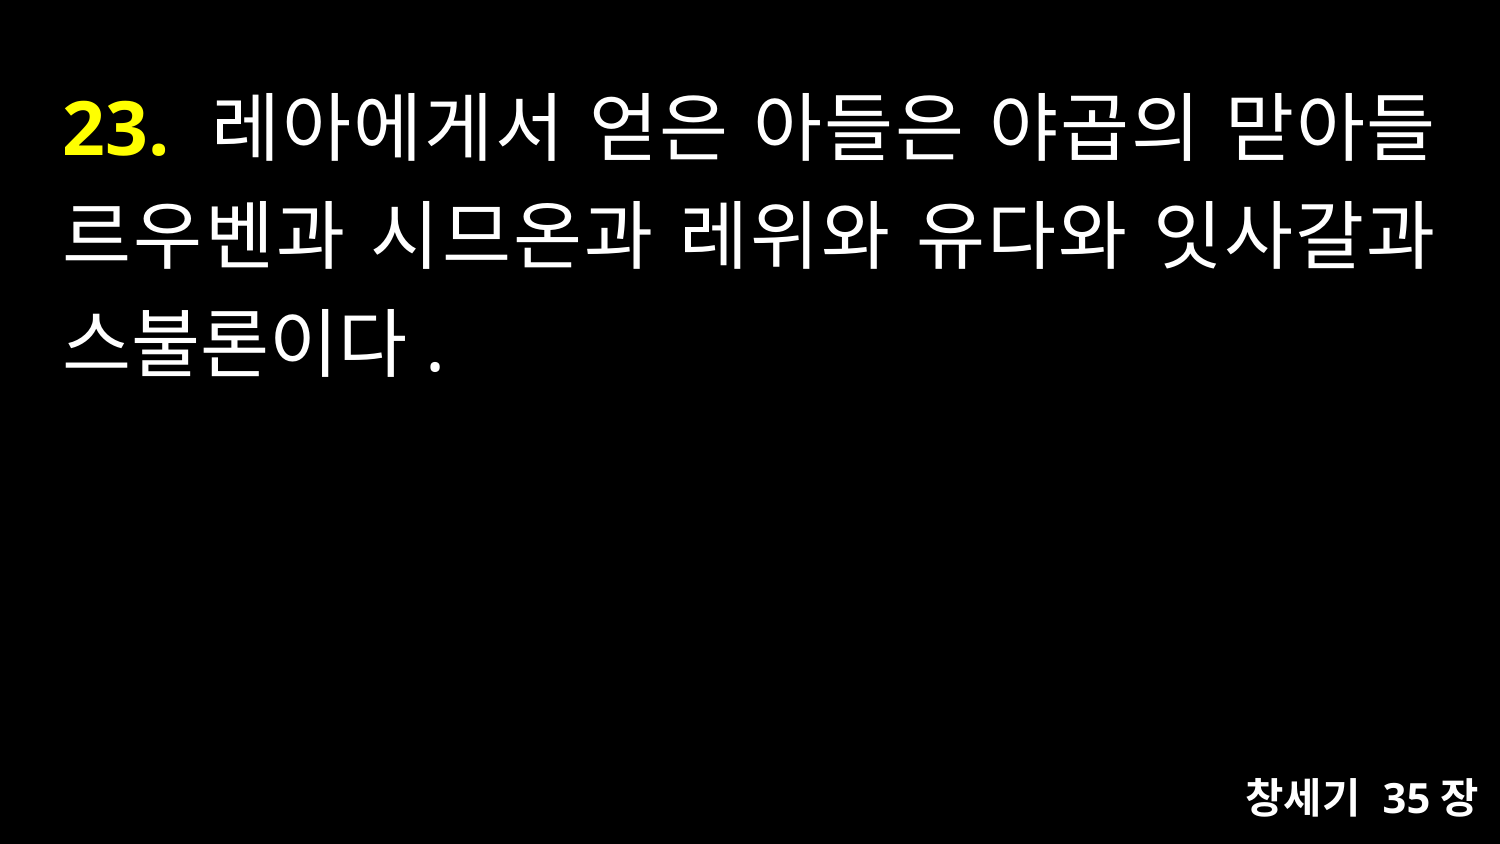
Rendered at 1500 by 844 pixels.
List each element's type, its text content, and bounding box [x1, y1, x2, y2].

title 23. 레아에게서 얻은 아들은 야곱의 맏아들 르우벤과 시므온과 레위와 유다와 잇사갈과 스불론이다. [0, 0, 1500, 844]
subtitle 창세기 35장 [916, 770, 1500, 844]
